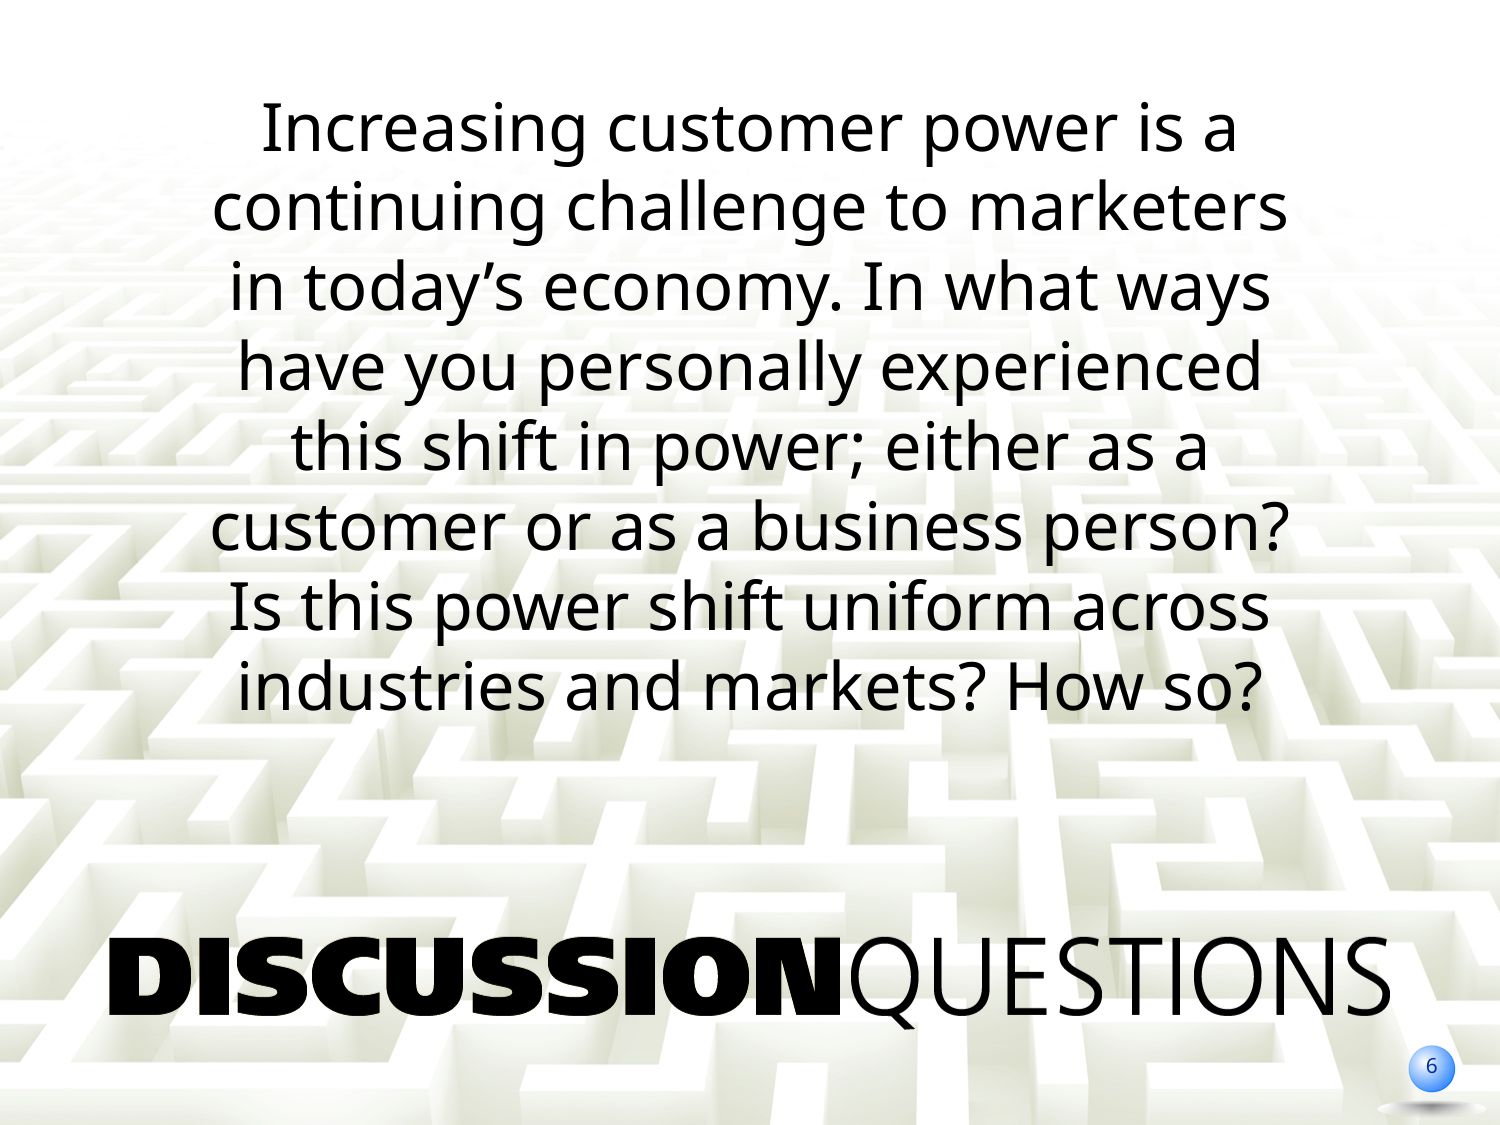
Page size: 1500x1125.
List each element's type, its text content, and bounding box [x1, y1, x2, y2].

slide_number 6 [1386, 1037, 1478, 1097]
list Increasing customer power is a continuing challenge to marketers in today’s economy. In what ways have you personally experienced this shift in power; either as a customer or as a business person? Is this power shift uniform across industries and markets? How so? [167, 26, 1335, 782]
picture [0, 0, 1500, 1125]
